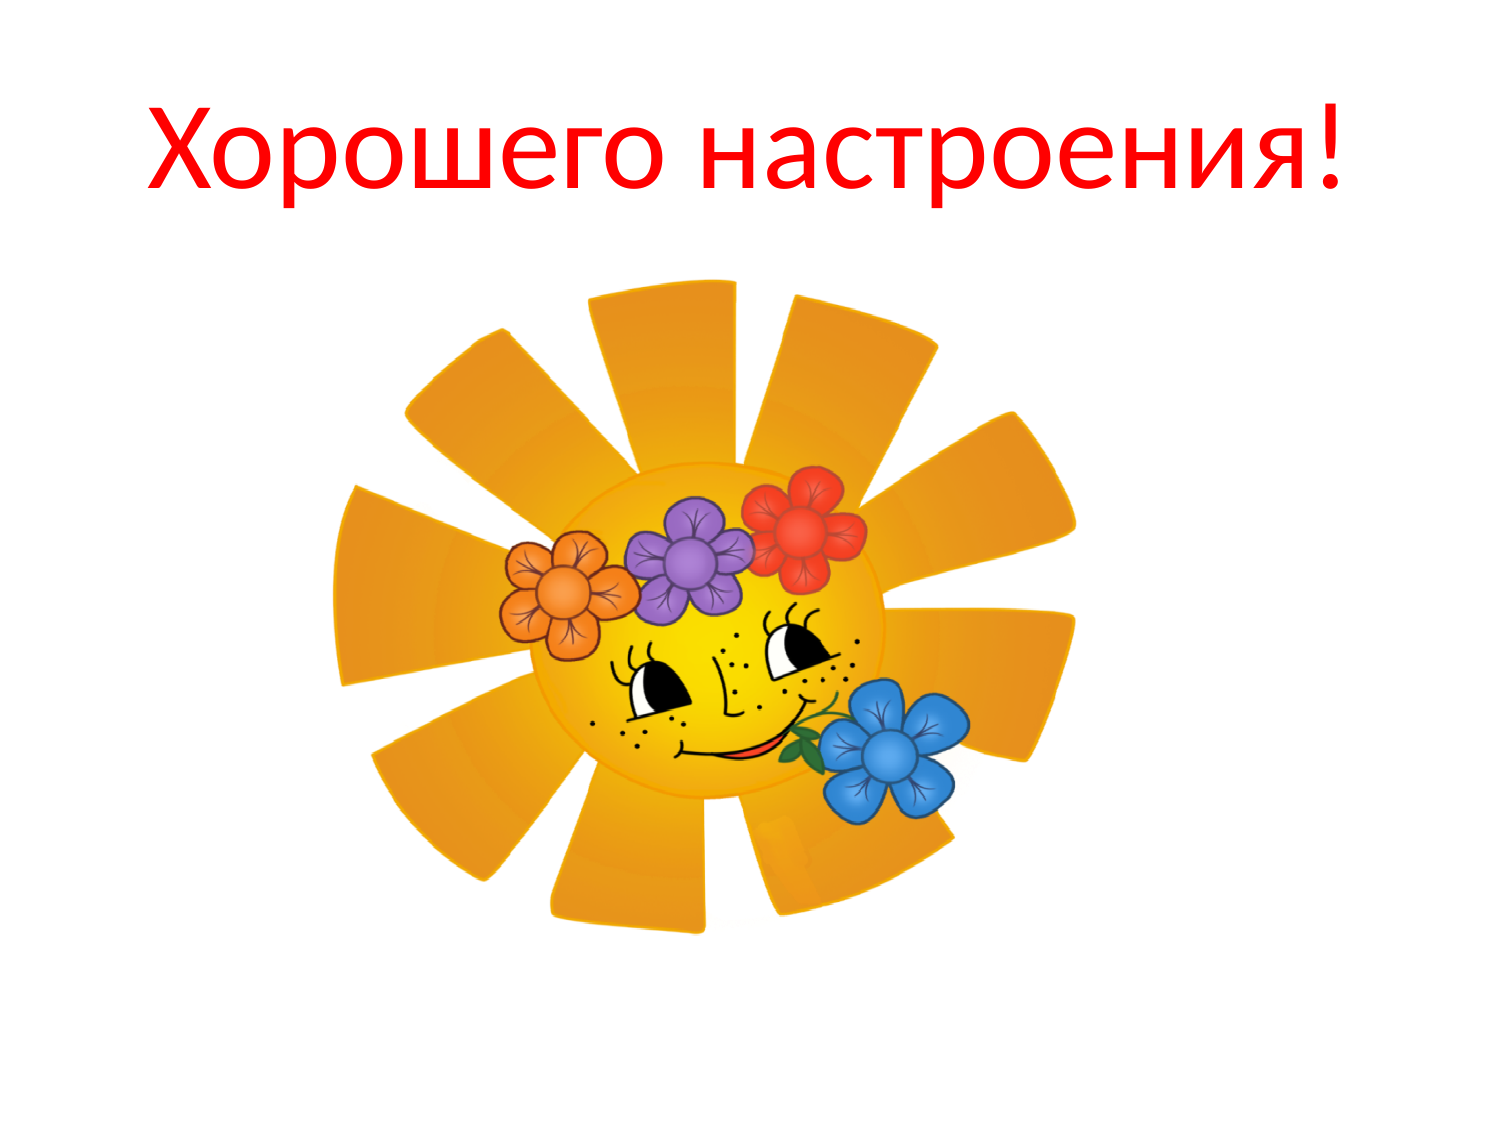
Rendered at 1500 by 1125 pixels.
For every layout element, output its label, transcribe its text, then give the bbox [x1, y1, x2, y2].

title Хорошего настроения! [75, 45, 1425, 233]
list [316, 234, 1094, 992]
